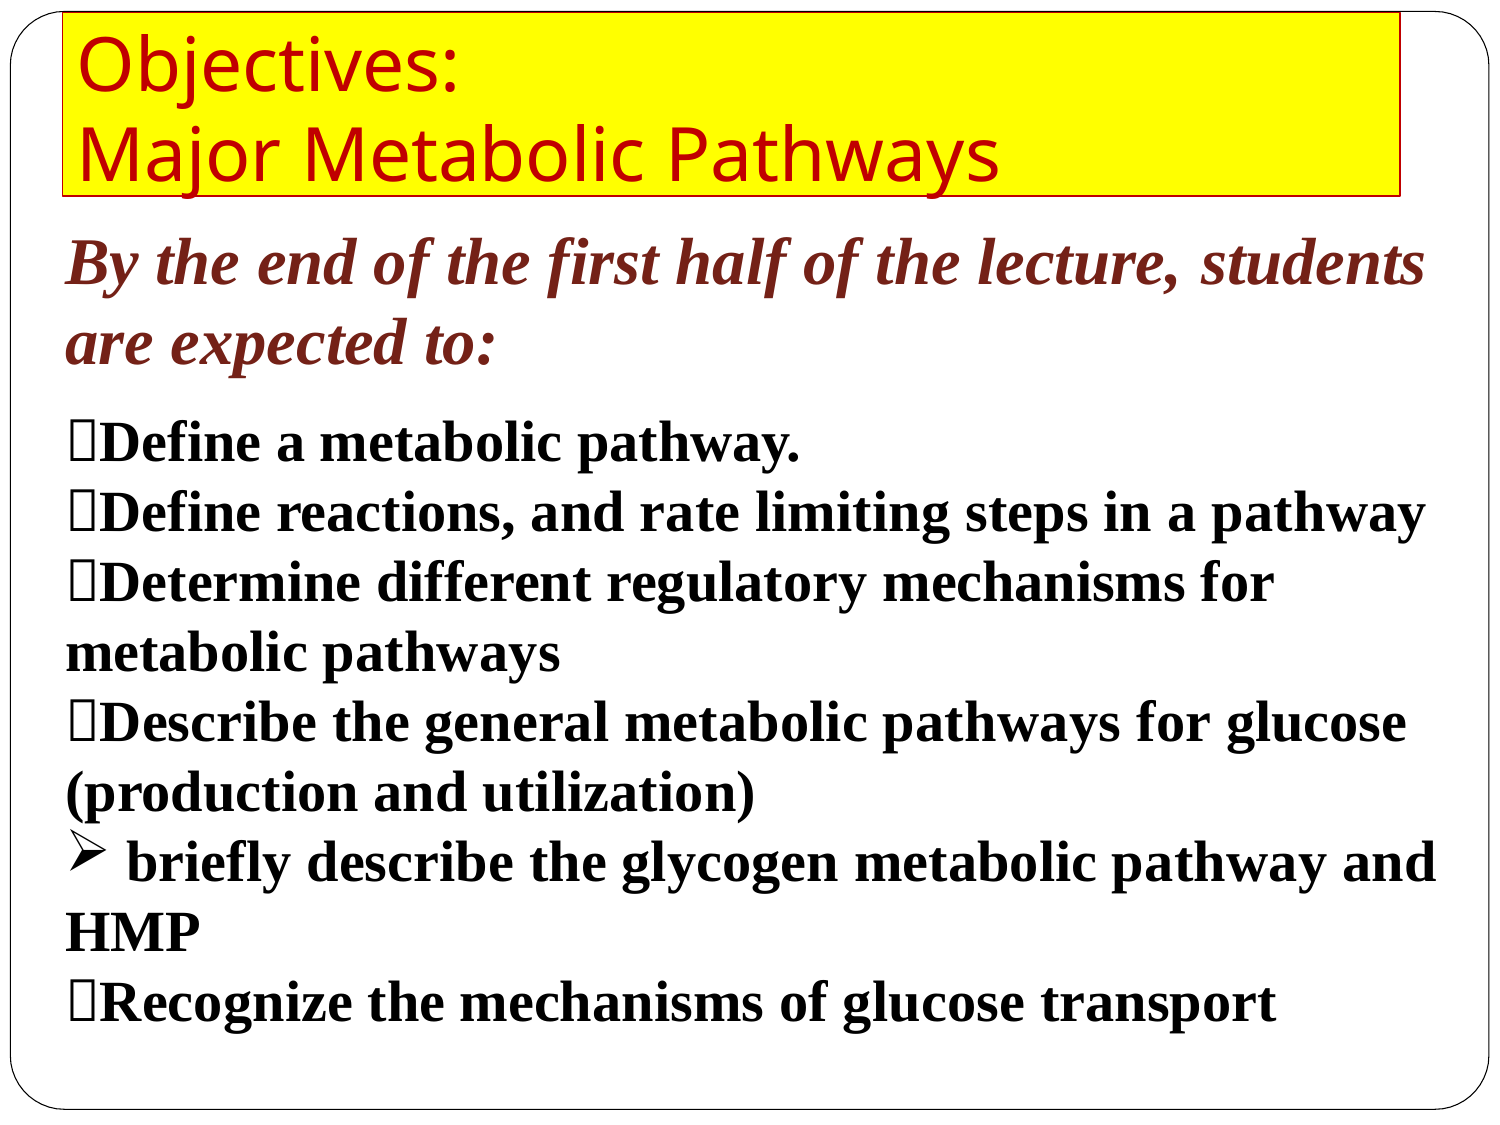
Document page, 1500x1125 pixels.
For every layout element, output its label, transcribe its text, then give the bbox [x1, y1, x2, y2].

text_box By the end of the first half of the lecture, students are expected to: Define a metabolic pathway. Define reactions, and rate limiting steps in a pathway Determine different regulatory mechanisms for metabolic pathways Describe the general metabolic pathways for glucose (production and utilization) briefly describe the glycogen metabolic pathway and HMP Recognize the mechanisms of glucose transport [62, 217, 1441, 1034]
text_box Objectives: Major Metabolic Pathways [62, 12, 1400, 197]
